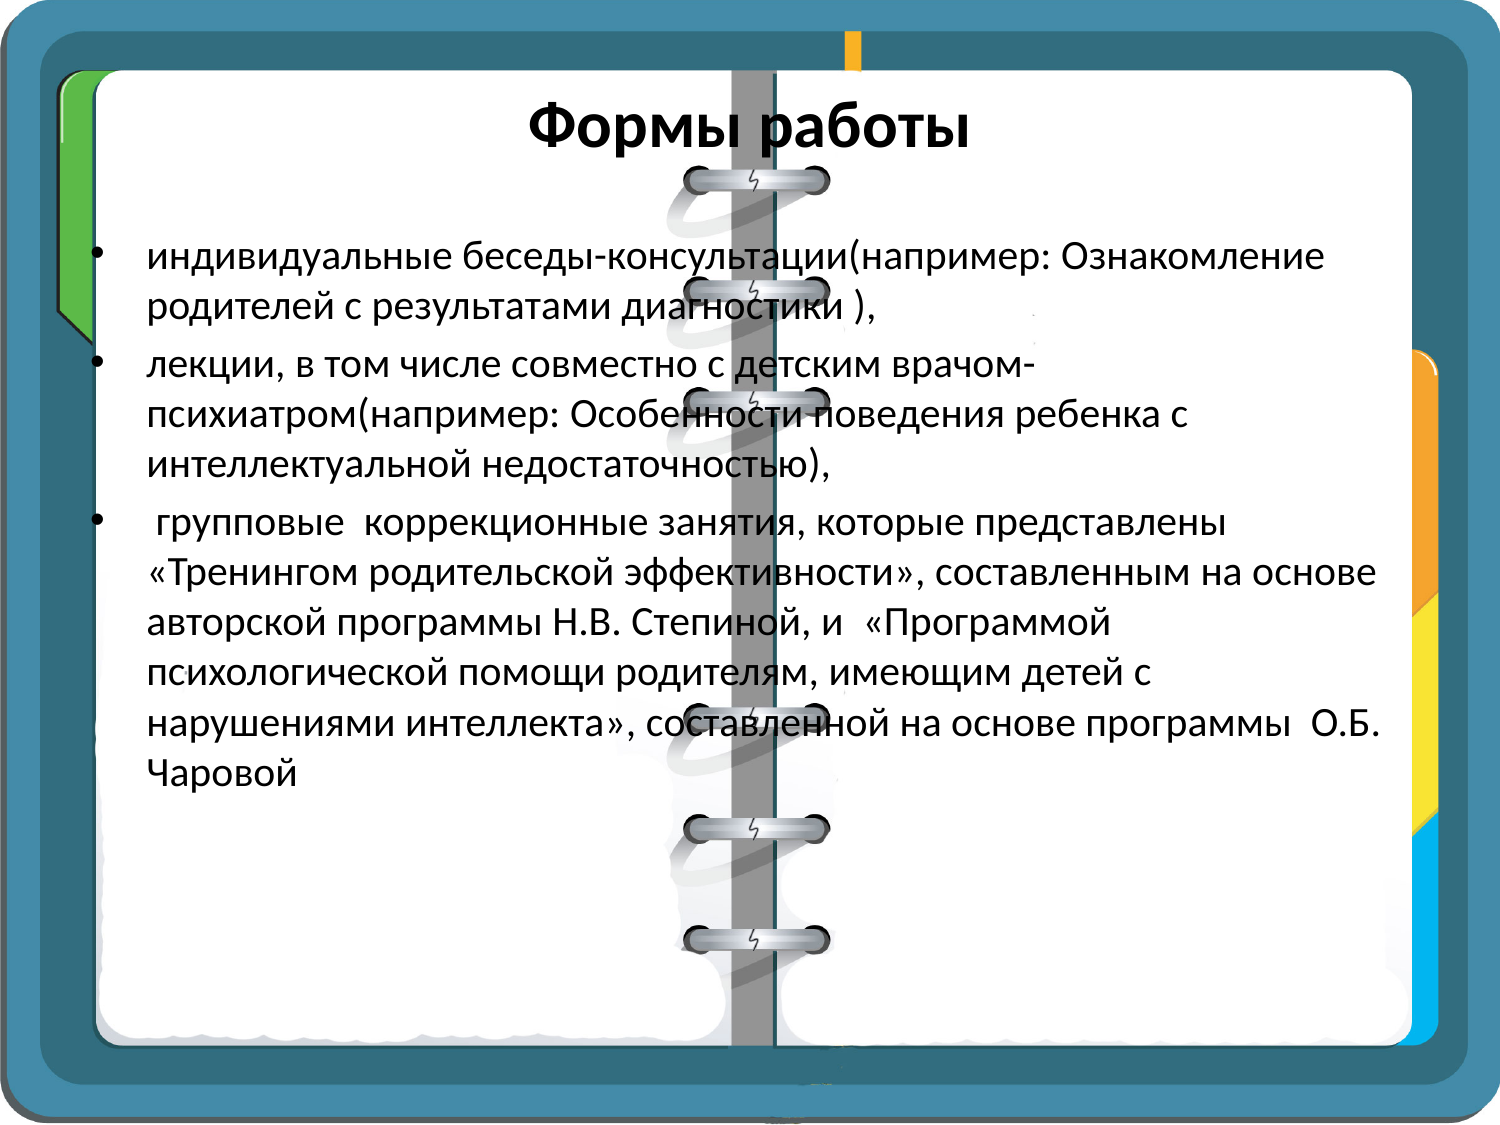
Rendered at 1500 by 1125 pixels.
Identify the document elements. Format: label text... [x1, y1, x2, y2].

picture [0, 0, 1500, 1125]
title Формы работы [75, 45, 1425, 197]
list индивидуальные беседы-консультации(например: Ознакомление родителей с результатами диагностики ), лекции, в том числе совместно с детским врачом-психиатром(например: Особенности поведения ребенка с интеллектуальной недостаточностью), групповые коррекционные занятия, которые представлены «Тренингом родительской эффективности», составленным на основе авторской программы Н.В. Степиной, и «Программой психологической помощи родителям, имеющим детей с нарушениями интеллекта», составленной на основе программы О.Б. Чаровой [75, 219, 1425, 1005]
